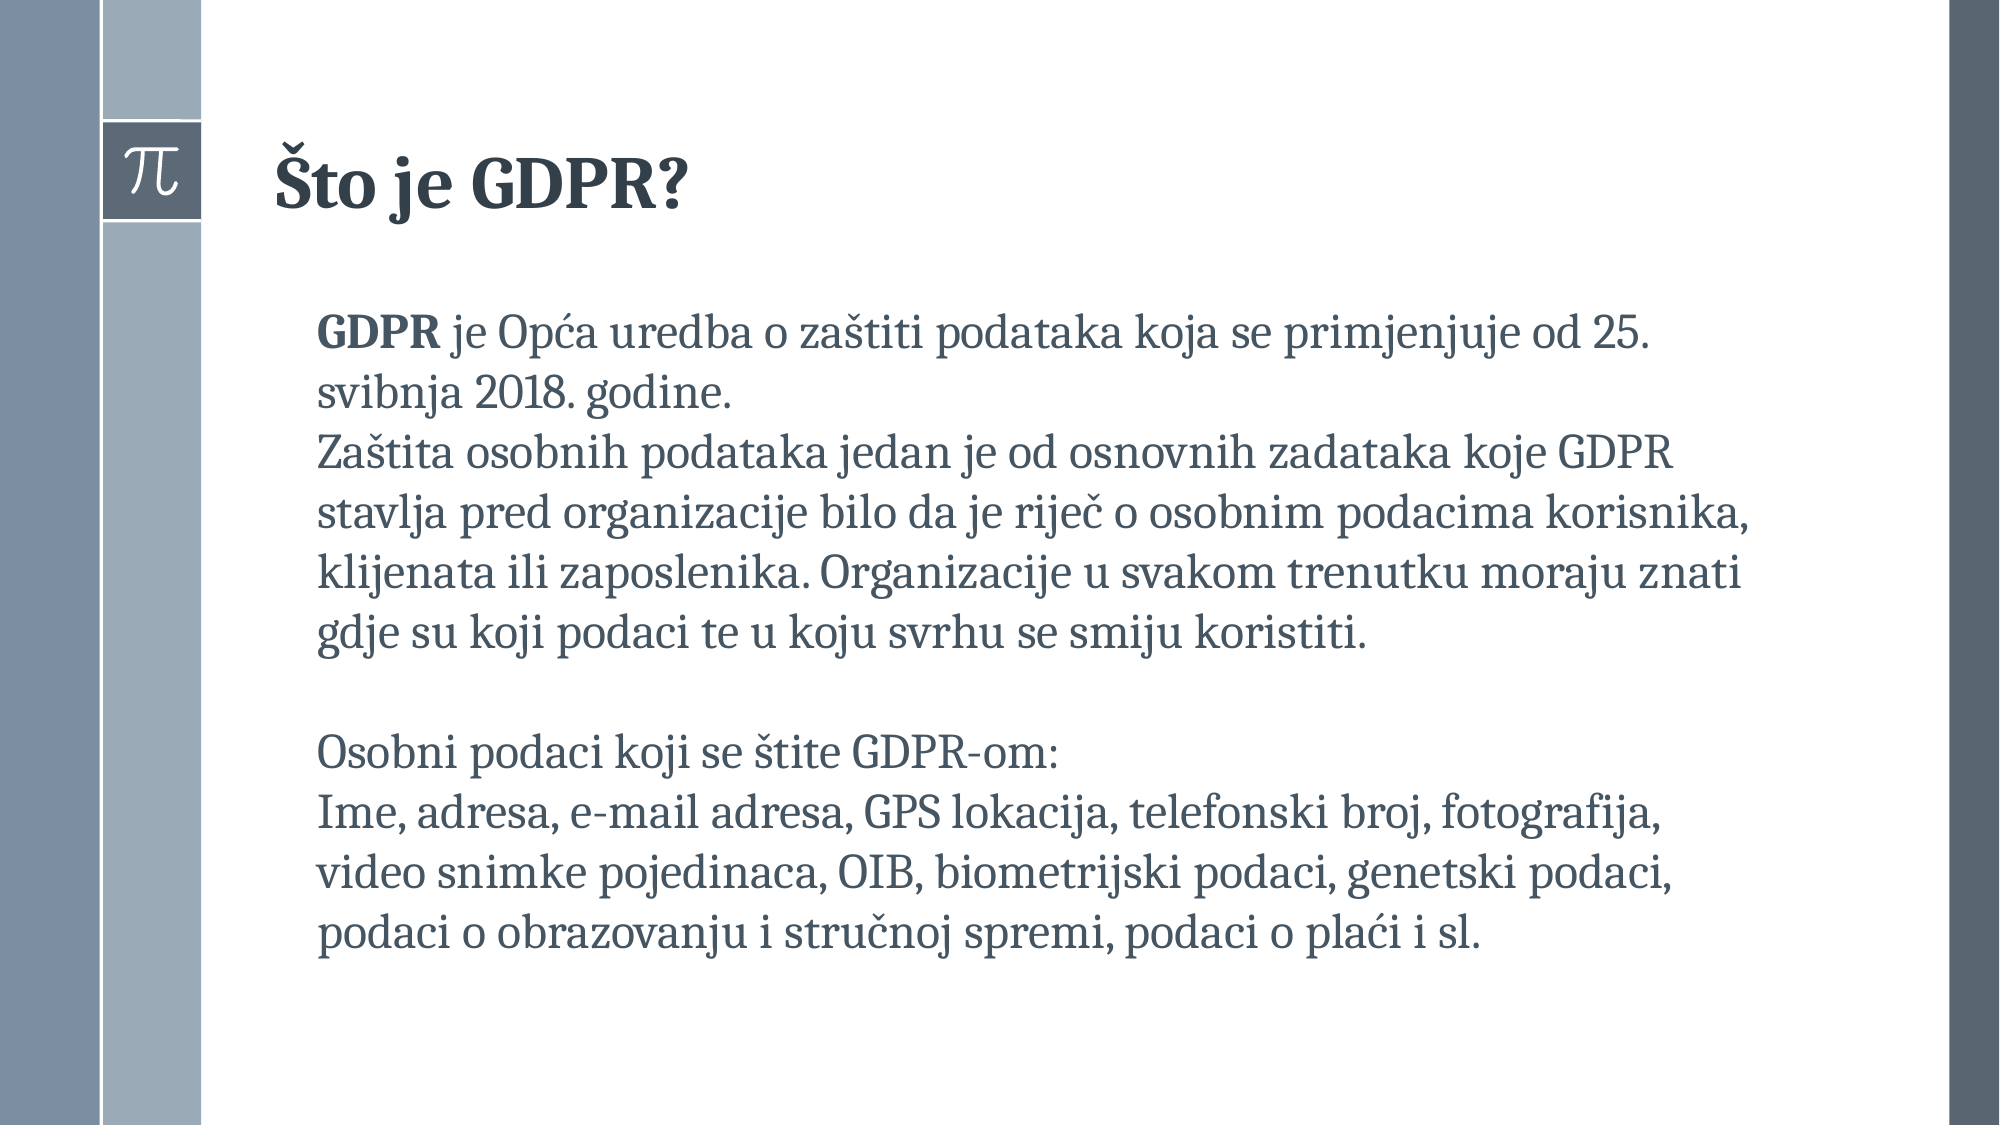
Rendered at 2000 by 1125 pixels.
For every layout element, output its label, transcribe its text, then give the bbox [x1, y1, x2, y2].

text_box GDPR je Opća uredba o zaštiti podataka koja se primjenjuje od 25. svibnja 2018. godine. Zaštita osobnih podataka jedan je od osnovnih zadataka koje GDPR stavlja pred organizacije bilo da je riječ o osobnim podacima korisnika, klijenata ili zaposlenika. Organizacije u svakom trenutku moraju znati gdje su koji podaci te u koju svrhu se smiju koristiti. Osobni podaci koji se štite GDPR-om: Ime, adresa, e-mail adresa, GPS lokacija, telefonski broj, fotografija, video snimke pojedinaca, OIB, biometrijski podaci, genetski podaci, podaci o obrazovanju i stručnoj spremi, podaci o plaći i sl. [302, 290, 1780, 966]
text_box Što je GDPR? [261, 29, 1866, 233]
